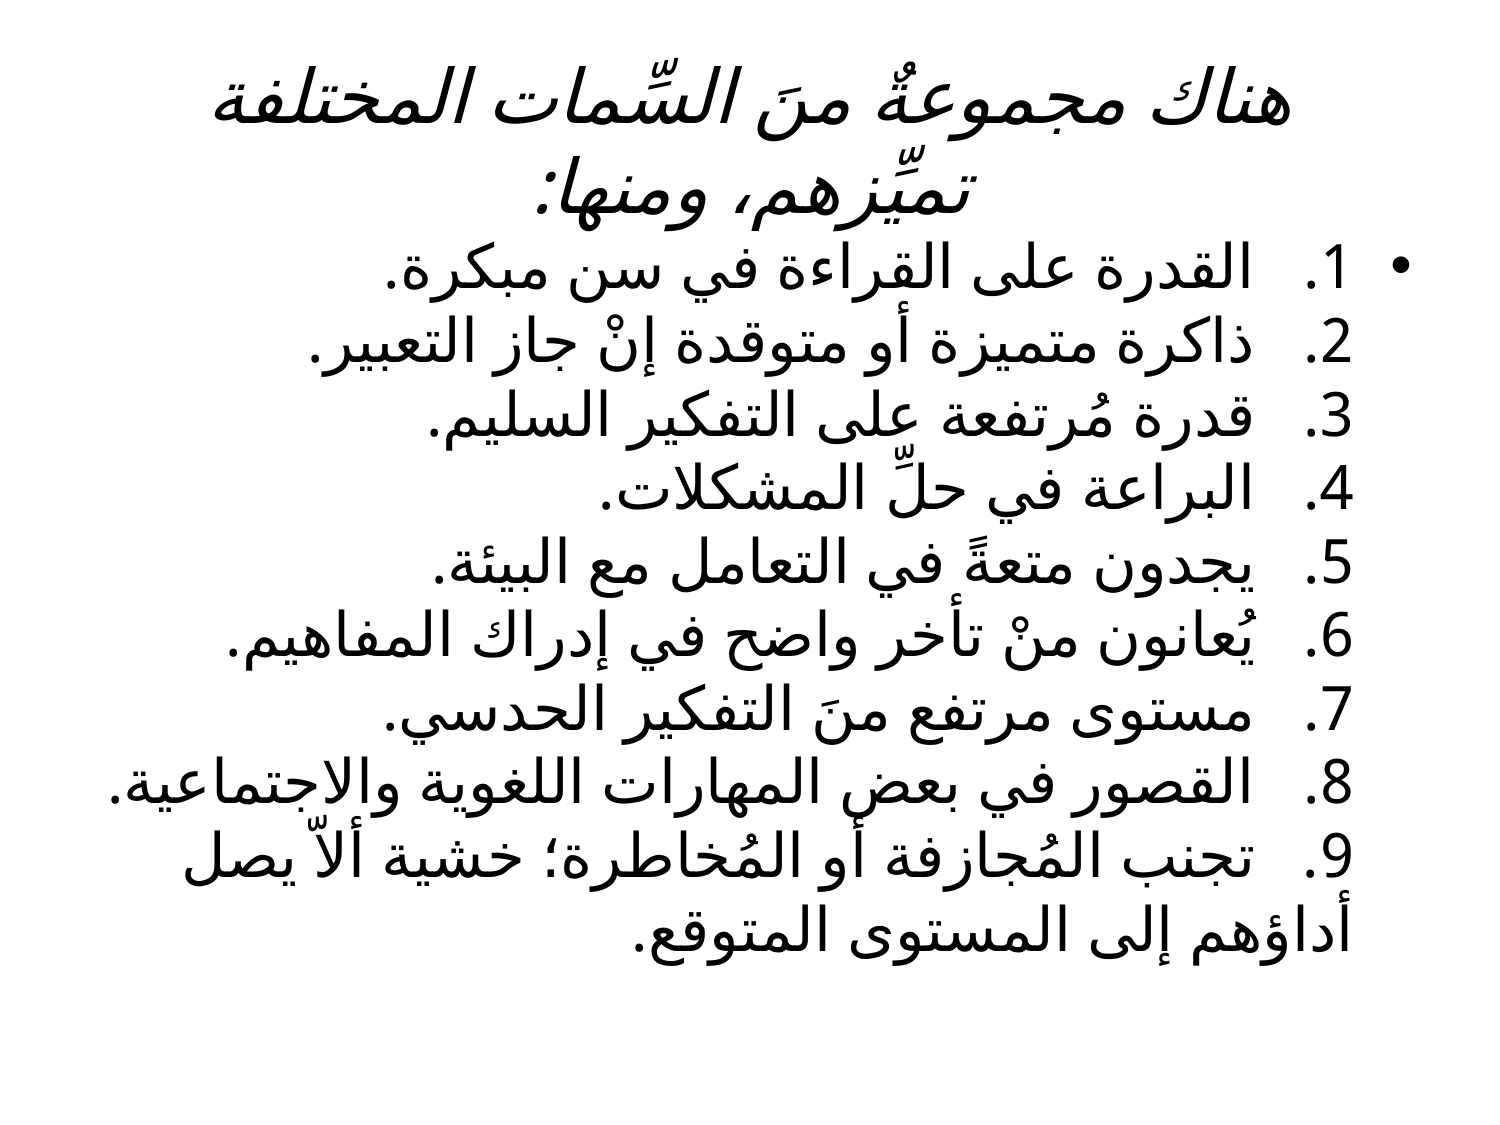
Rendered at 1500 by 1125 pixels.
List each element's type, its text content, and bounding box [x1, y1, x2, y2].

title هناك مجموعةٌ منَ السِّمات المختلفة تميِّزهم، ومنها: [75, 45, 1425, 219]
list 1. القدرة على القراءة في سن مبكرة. 2. ذاكرة متميزة أو متوقدة إنْ جاز التعبير. 3. قدرة مُرتفعة على التفكير السليم. 4. البراعة في حلِّ المشكلات. 5. يجدون متعةً في التعامل مع البيئة. 6. يُعانون منْ تأخر واضح في إدراك المفاهيم. 7. مستوى مرتفع منَ التفكير الحدسي. 8. القصور في بعض المهارات اللغوية والاجتماعية. 9. تجنب المُجازفة أو المُخاطرة؛ خشية ألاّ يصل أداؤهم إلى المستوى المتوقع. [75, 219, 1425, 1059]
